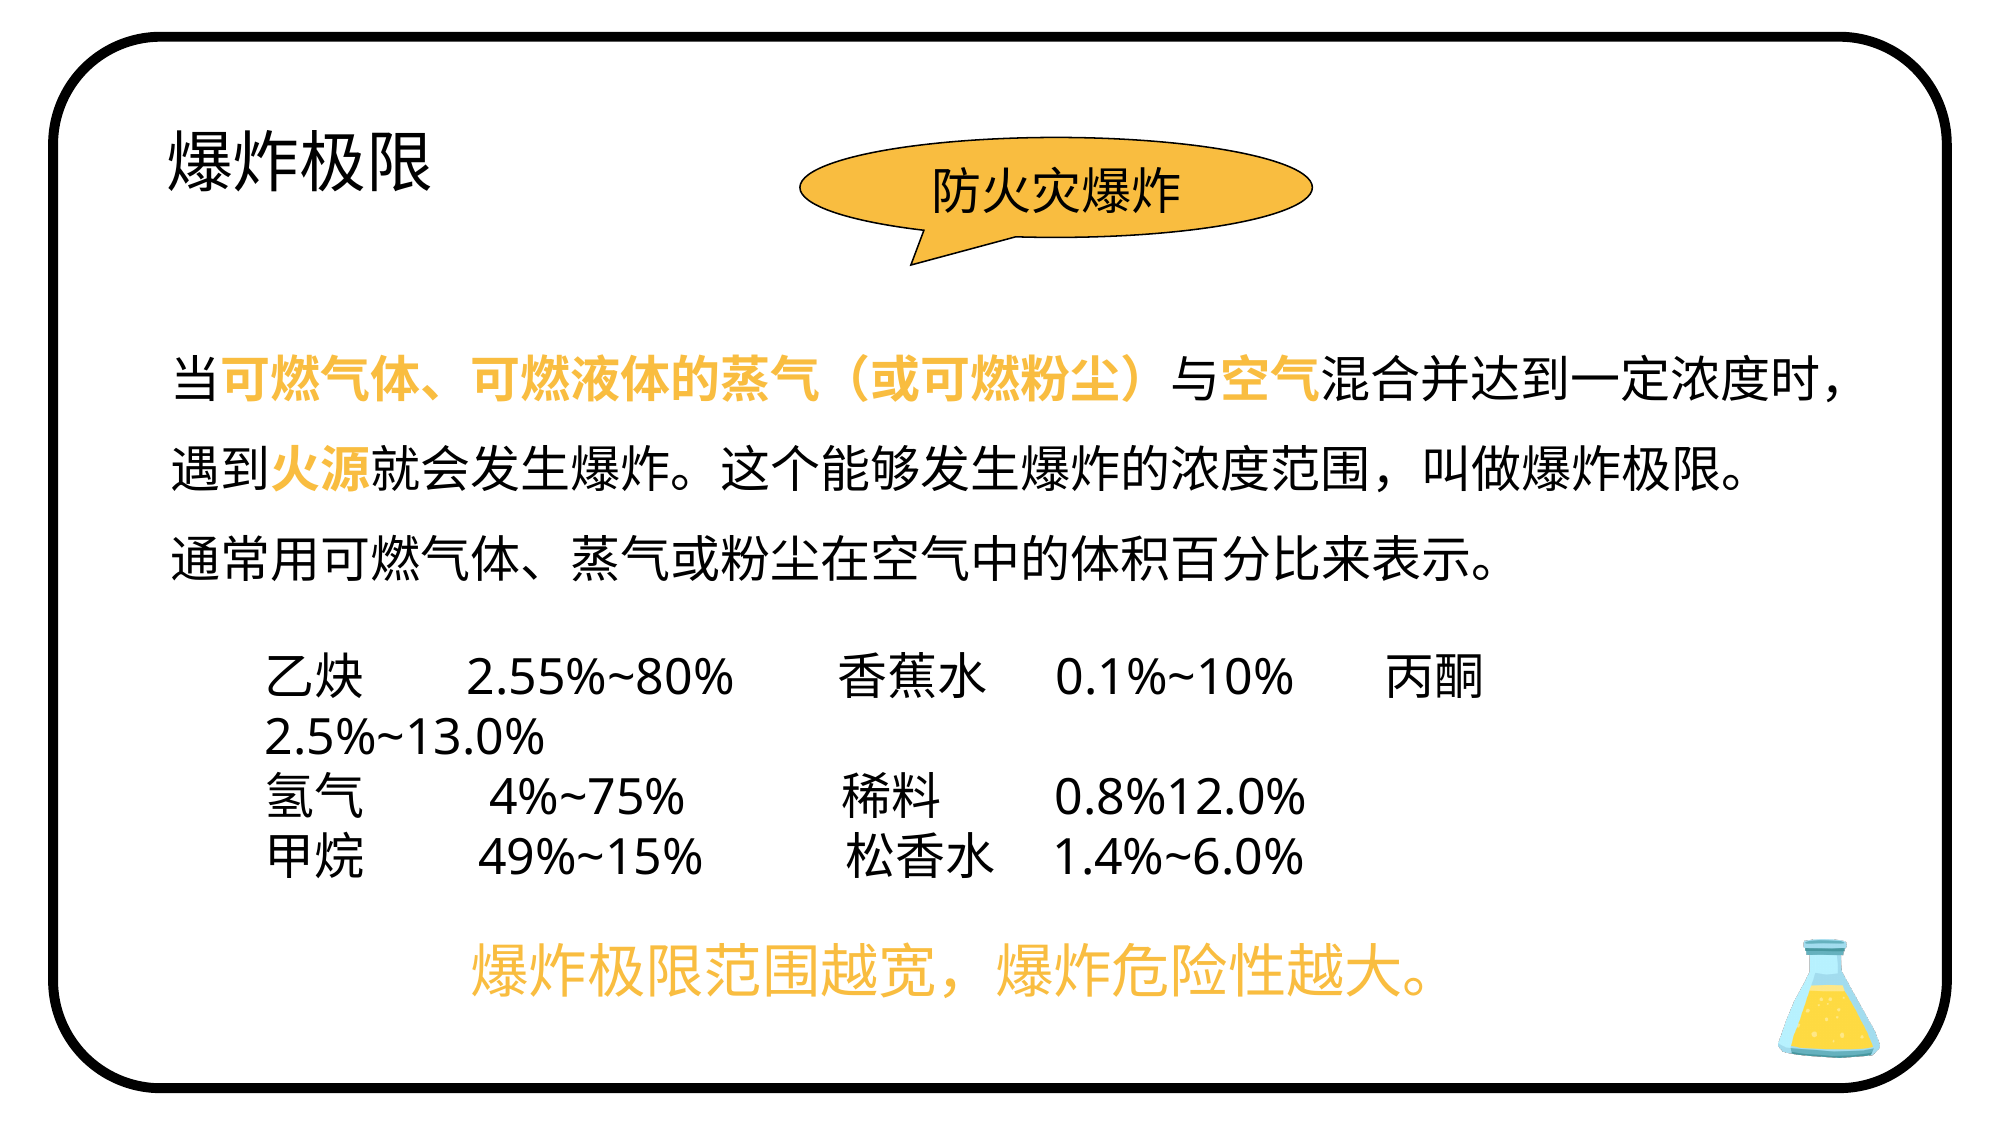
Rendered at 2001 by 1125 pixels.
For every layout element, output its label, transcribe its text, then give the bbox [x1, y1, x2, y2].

text_box 防火灾爆炸 [799, 137, 1313, 266]
text_box 乙炔 2.55%~80% 香蕉水 0.1%~10% 丙酮 2.5%~13.0% 氢气 4%~75% 稀料 0.8%12.0% 甲烷 49%~15% 松香水 1.4%~6.0% [250, 637, 1806, 893]
text_box 当可燃气体、可燃液体的蒸气（或可燃粉尘）与空气混合并达到一定浓度时，遇到火源就会发生爆炸。这个能够发生爆炸的浓度范围，叫做爆炸极限。 通常用可燃气体、蒸气或粉尘在空气中的体积百分比来表示。 [155, 309, 1856, 595]
text_box 爆炸极限范围越宽，爆炸危险性越大。 [429, 927, 1583, 1012]
text_box 爆炸极限 [151, 111, 449, 207]
picture [1778, 939, 1880, 1058]
